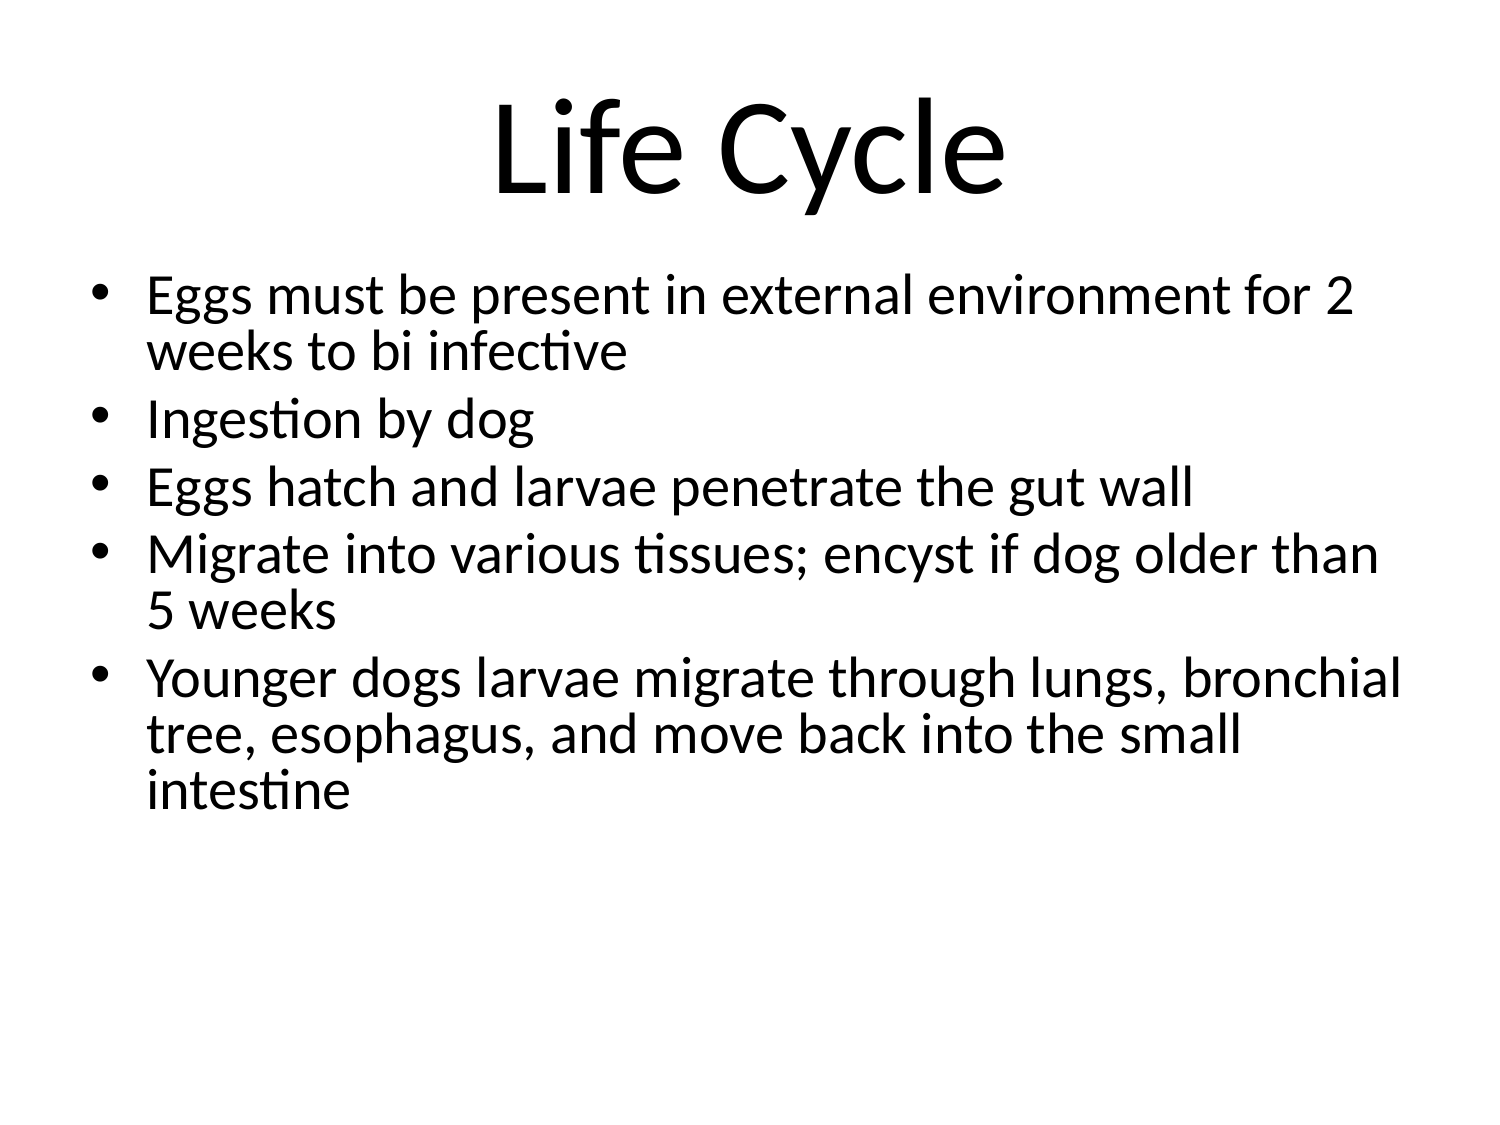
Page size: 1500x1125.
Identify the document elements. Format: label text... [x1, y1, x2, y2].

title Life Cycle [75, 45, 1425, 233]
list Eggs must be present in external environment for 2 weeks to bi infective Ingestion by dog Eggs hatch and larvae penetrate the gut wall Migrate into various tissues; encyst if dog older than 5 weeks Younger dogs larvae migrate through lungs, bronchial tree, esophagus, and move back into the small intestine [75, 262, 1425, 1005]
